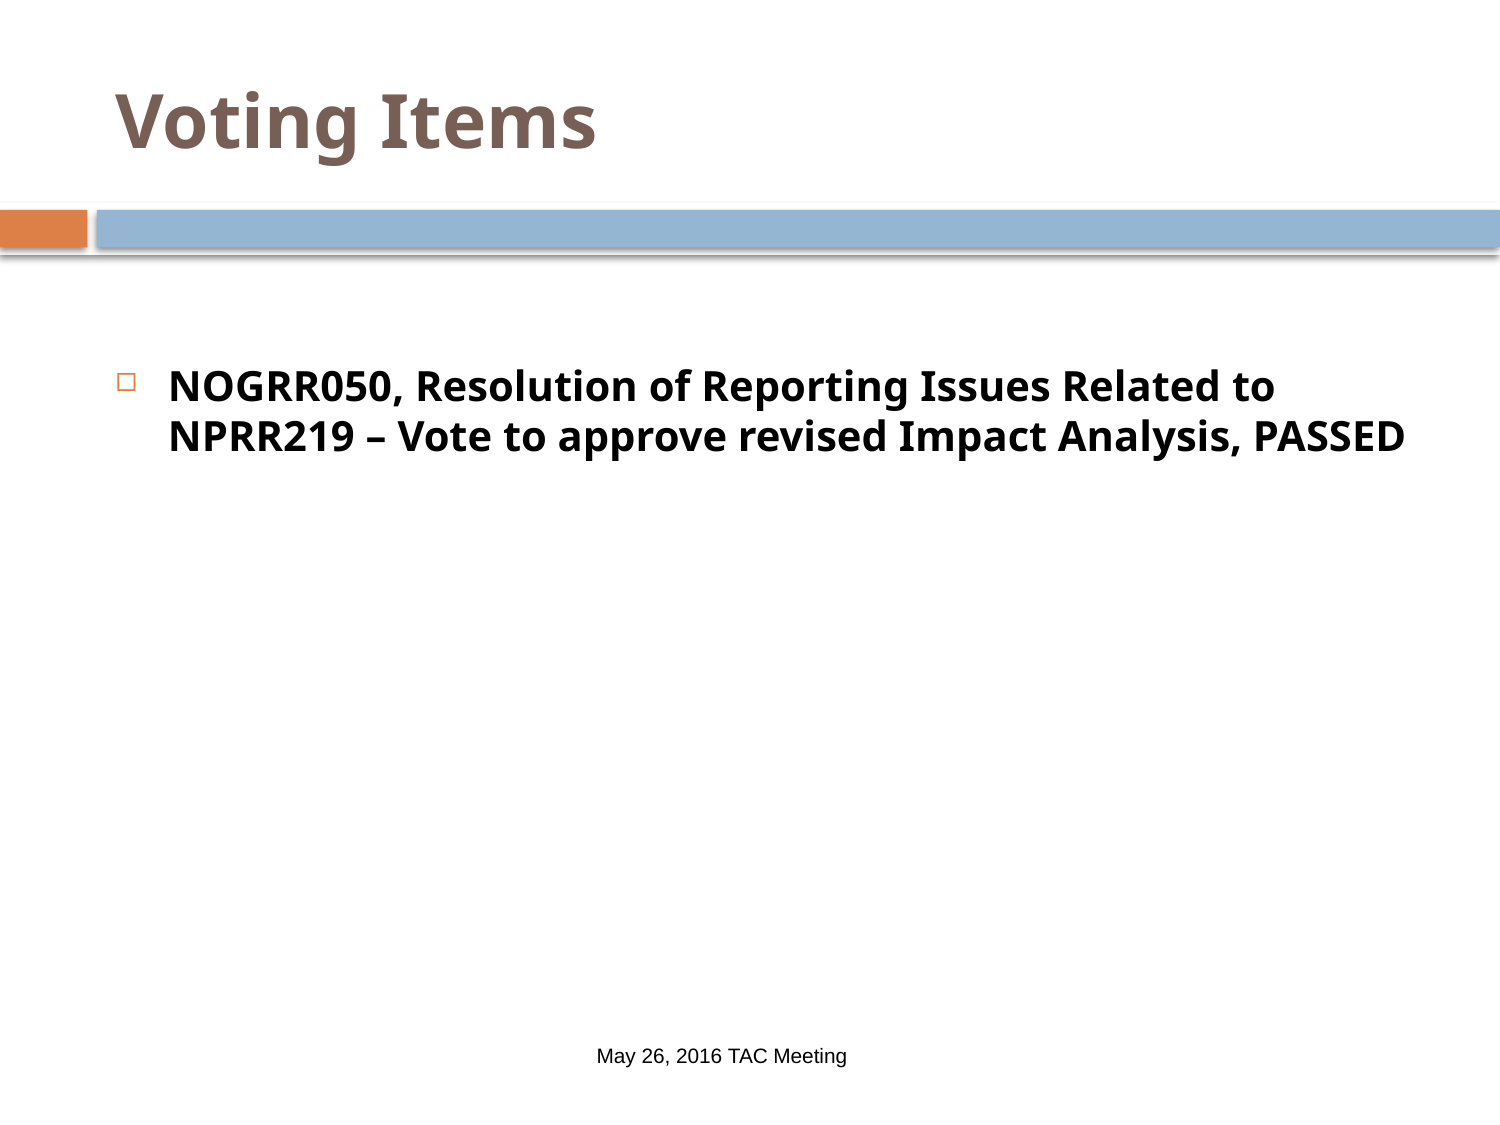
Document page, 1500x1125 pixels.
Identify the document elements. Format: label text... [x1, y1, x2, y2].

list NOGRR050, Resolution of Reporting Issues Related to NPRR219 – Vote to approve revised Impact Analysis, PASSED [100, 297, 1439, 1001]
footer May 26, 2016 TAC Meeting [99, 1025, 862, 1085]
title Voting Items [100, 37, 1439, 201]
